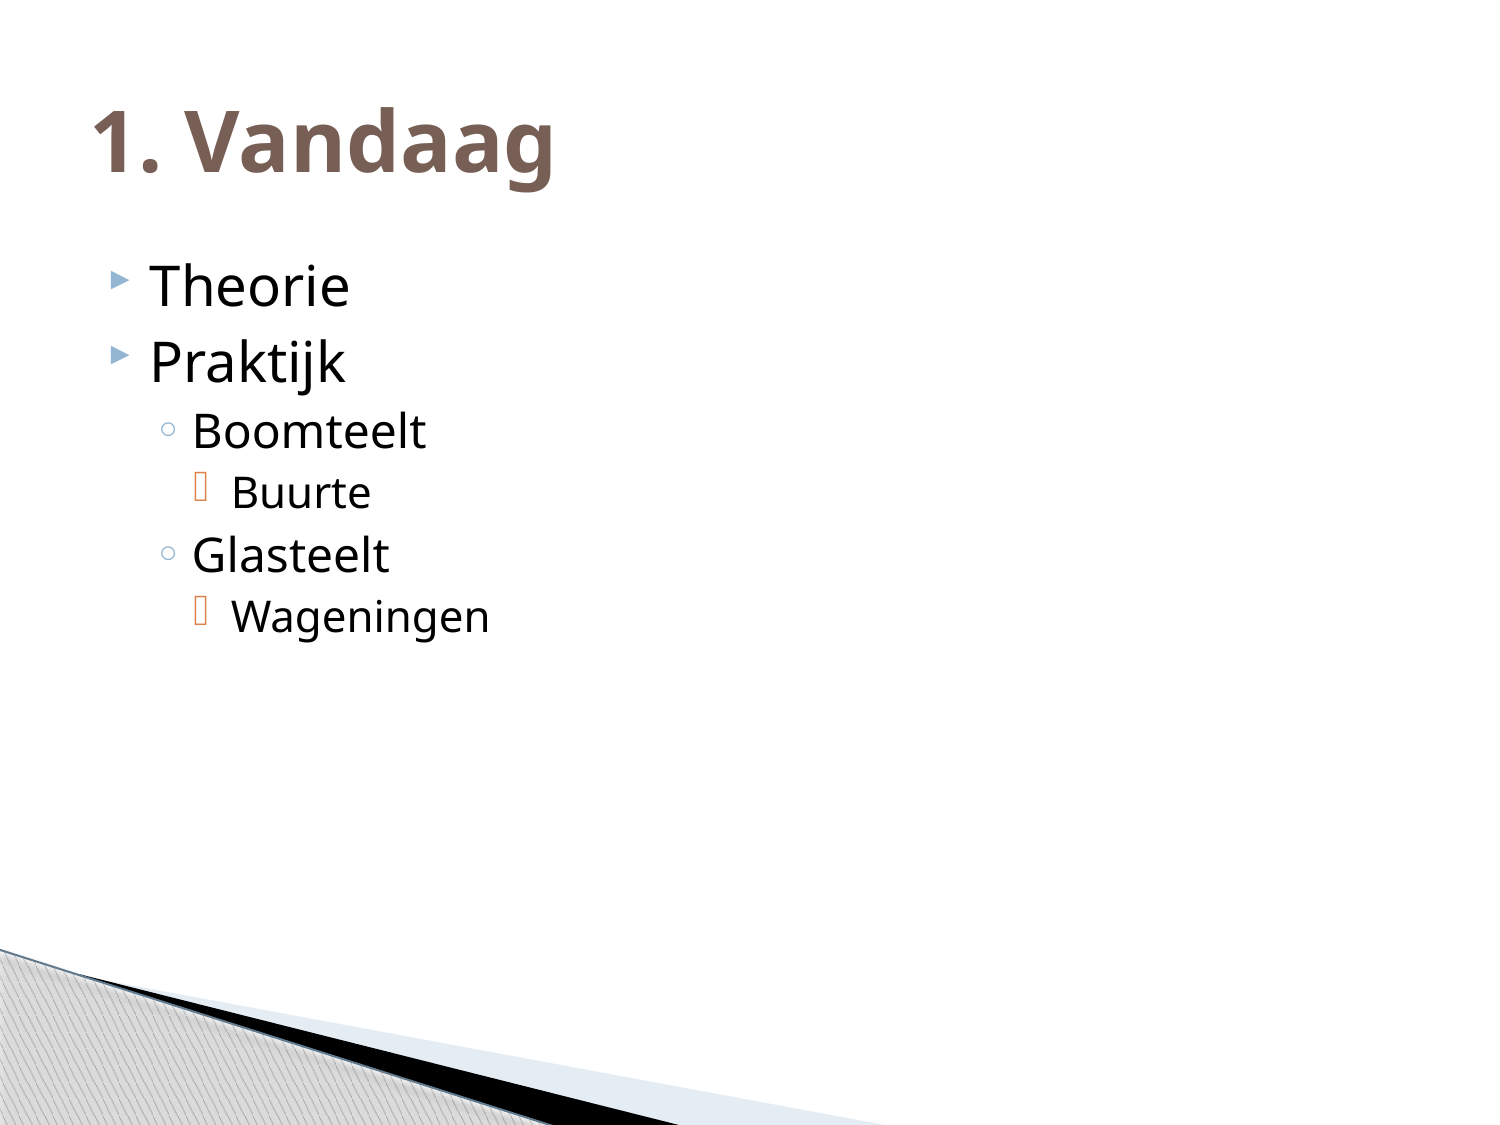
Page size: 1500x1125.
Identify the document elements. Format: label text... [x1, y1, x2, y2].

title 1. Vandaag [75, 45, 1425, 233]
list Theorie Praktijk Boomteelt Buurte Glasteelt Wageningen [75, 243, 1425, 986]
